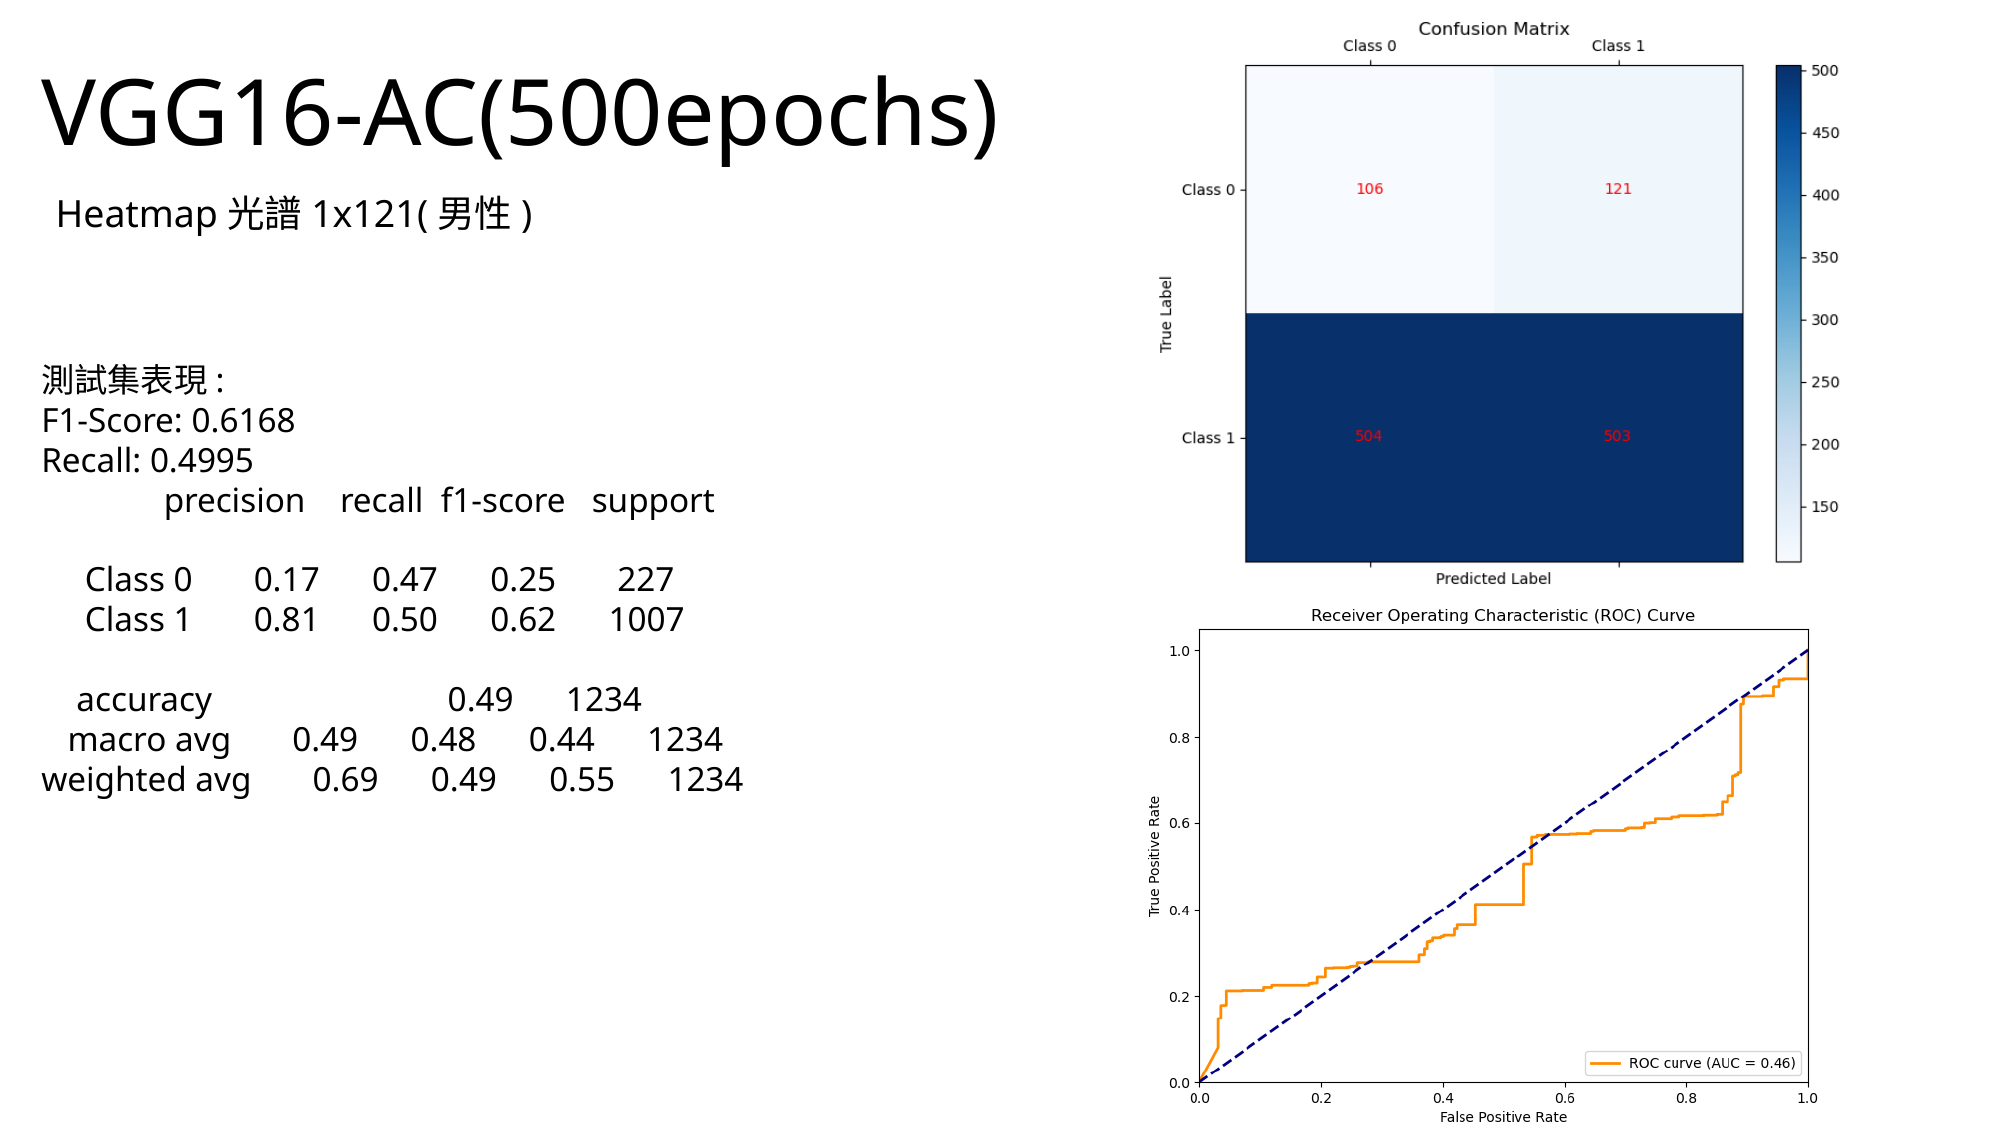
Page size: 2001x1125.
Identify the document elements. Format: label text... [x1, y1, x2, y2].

text_box 測試集表現: F1-Score: 0.6168 Recall: 0.4995 precision recall f1-score support Class 0 0.17 0.47 0.25 227 Class 1 0.81 0.50 0.62 1007 accuracy 0.49 1234 macro avg 0.49 0.48 0.44 1234 weighted avg 0.69 0.49 0.55 1234 [26, 351, 1027, 806]
picture [1141, 6, 1892, 1125]
title VGG16-AC(500epochs) [26, 7, 1141, 225]
text_box Heatmap光譜1x121(男性) [40, 225, 682, 243]
